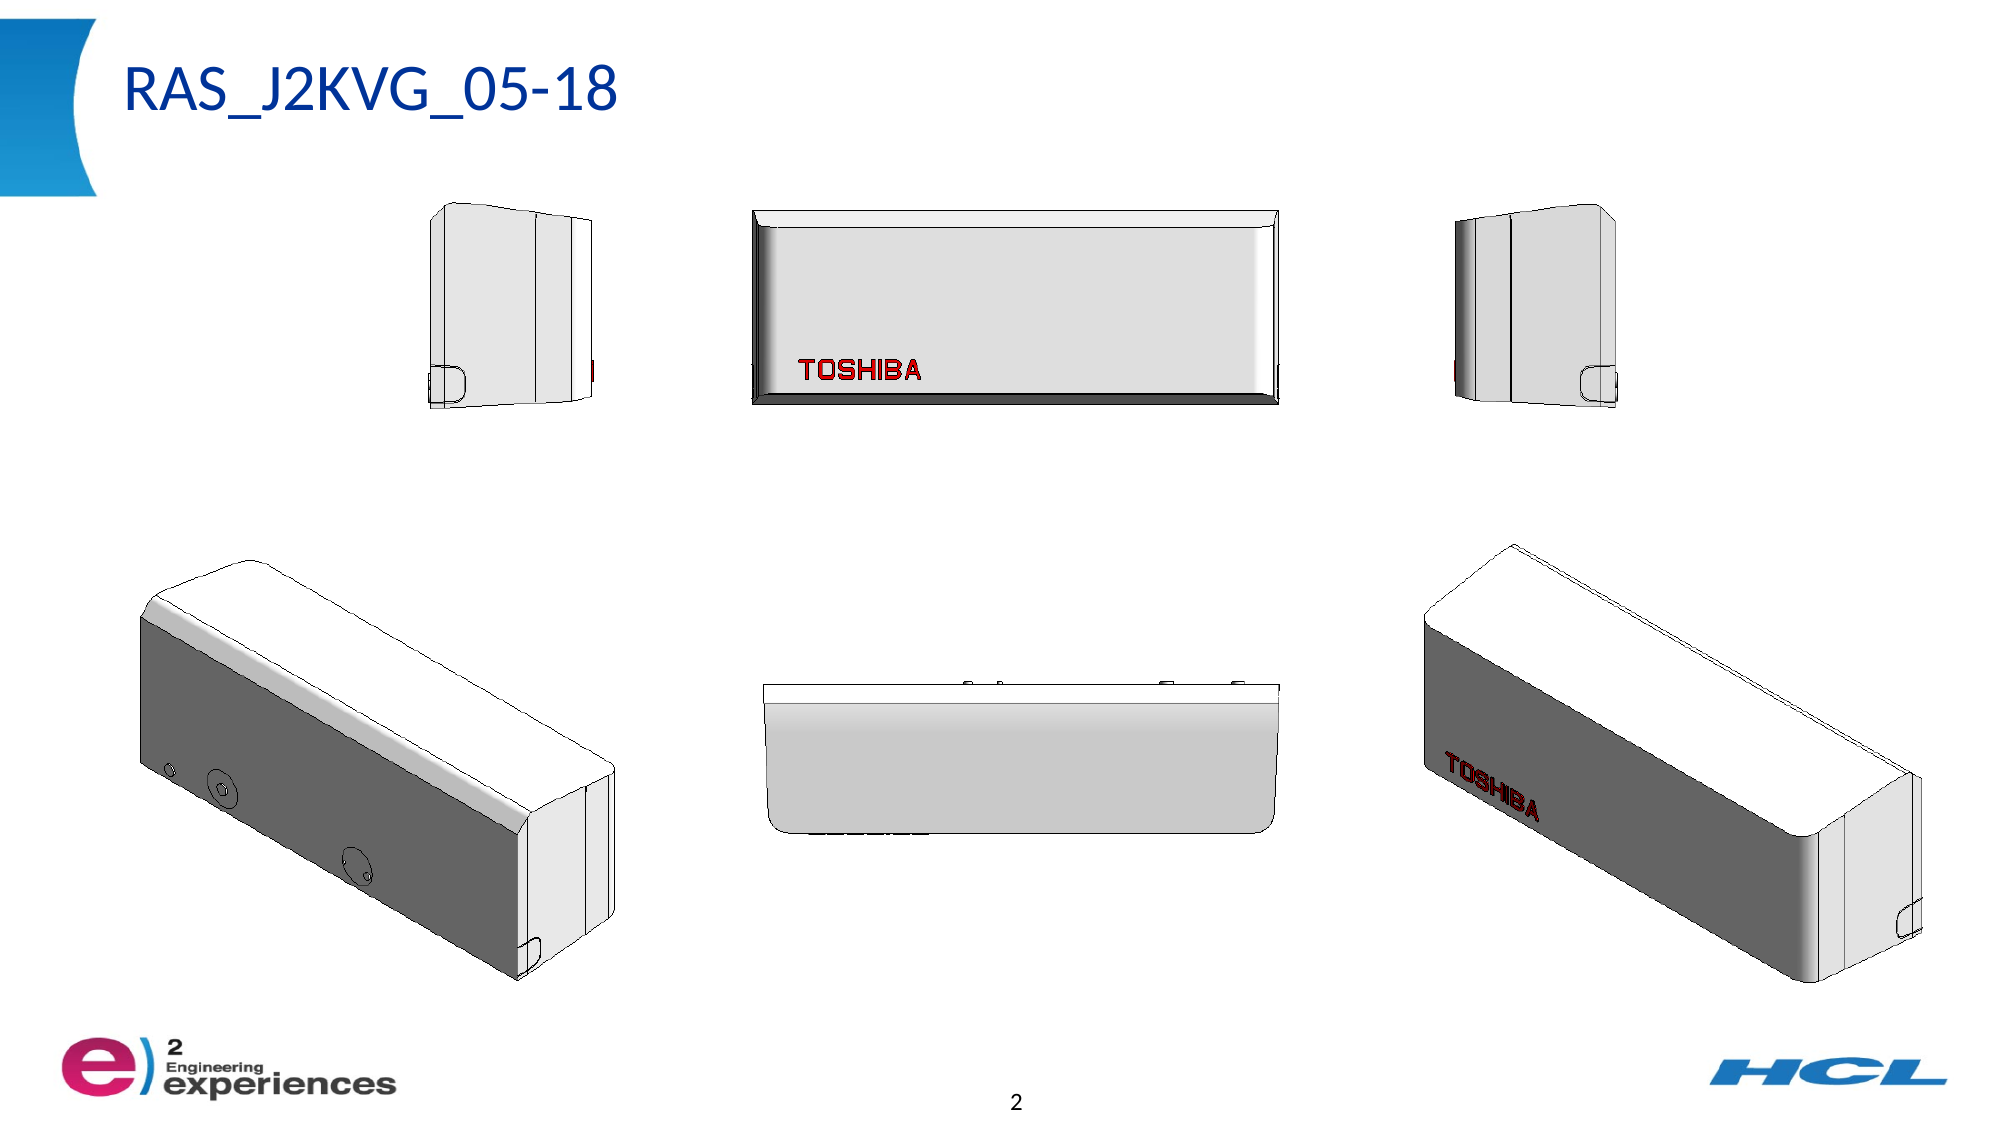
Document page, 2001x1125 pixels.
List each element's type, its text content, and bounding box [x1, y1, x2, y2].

text_box RAS_J2KVG_05-18 [108, 36, 635, 131]
picture [0, 0, 2000, 1125]
